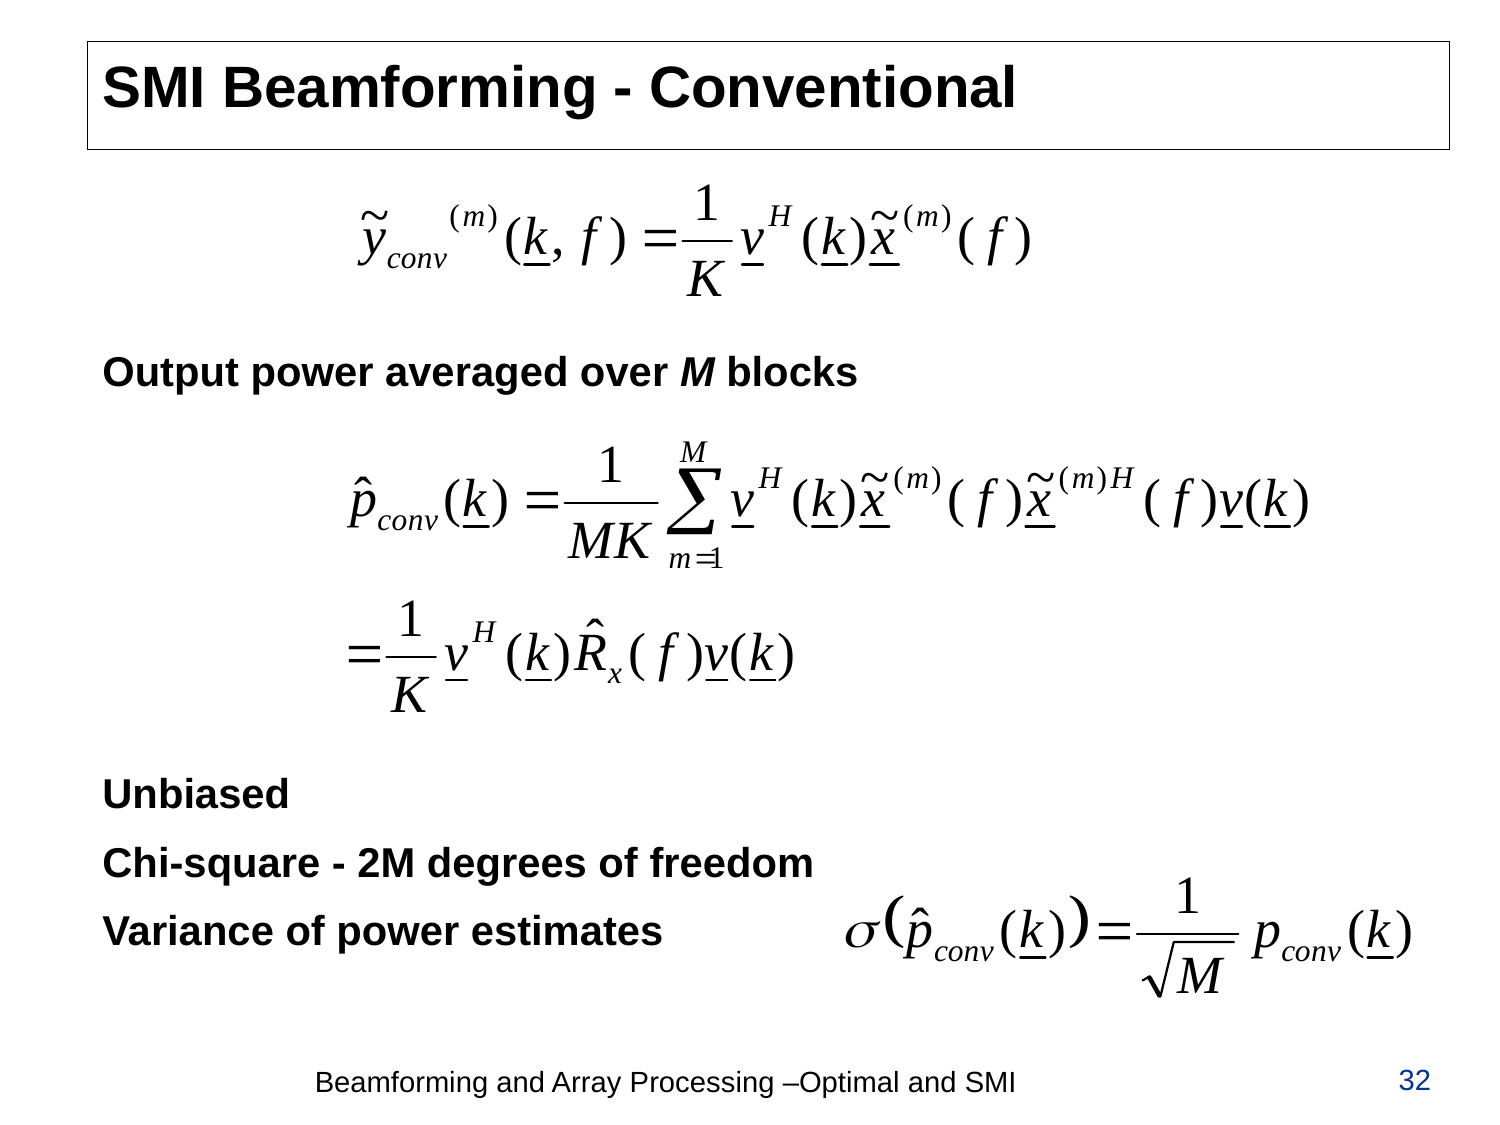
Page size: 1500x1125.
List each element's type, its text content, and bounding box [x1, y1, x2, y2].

text_box Output power averaged over M blocks [87, 327, 963, 428]
title SMI Beamforming - Conventional [87, 41, 1450, 150]
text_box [335, 427, 1319, 724]
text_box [837, 862, 1422, 1011]
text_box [348, 169, 1041, 309]
text_box Unbiased Chi-square - 2M degrees of freedom Variance of power estimates [87, 749, 925, 975]
slide_number 32 [1207, 1055, 1447, 1102]
